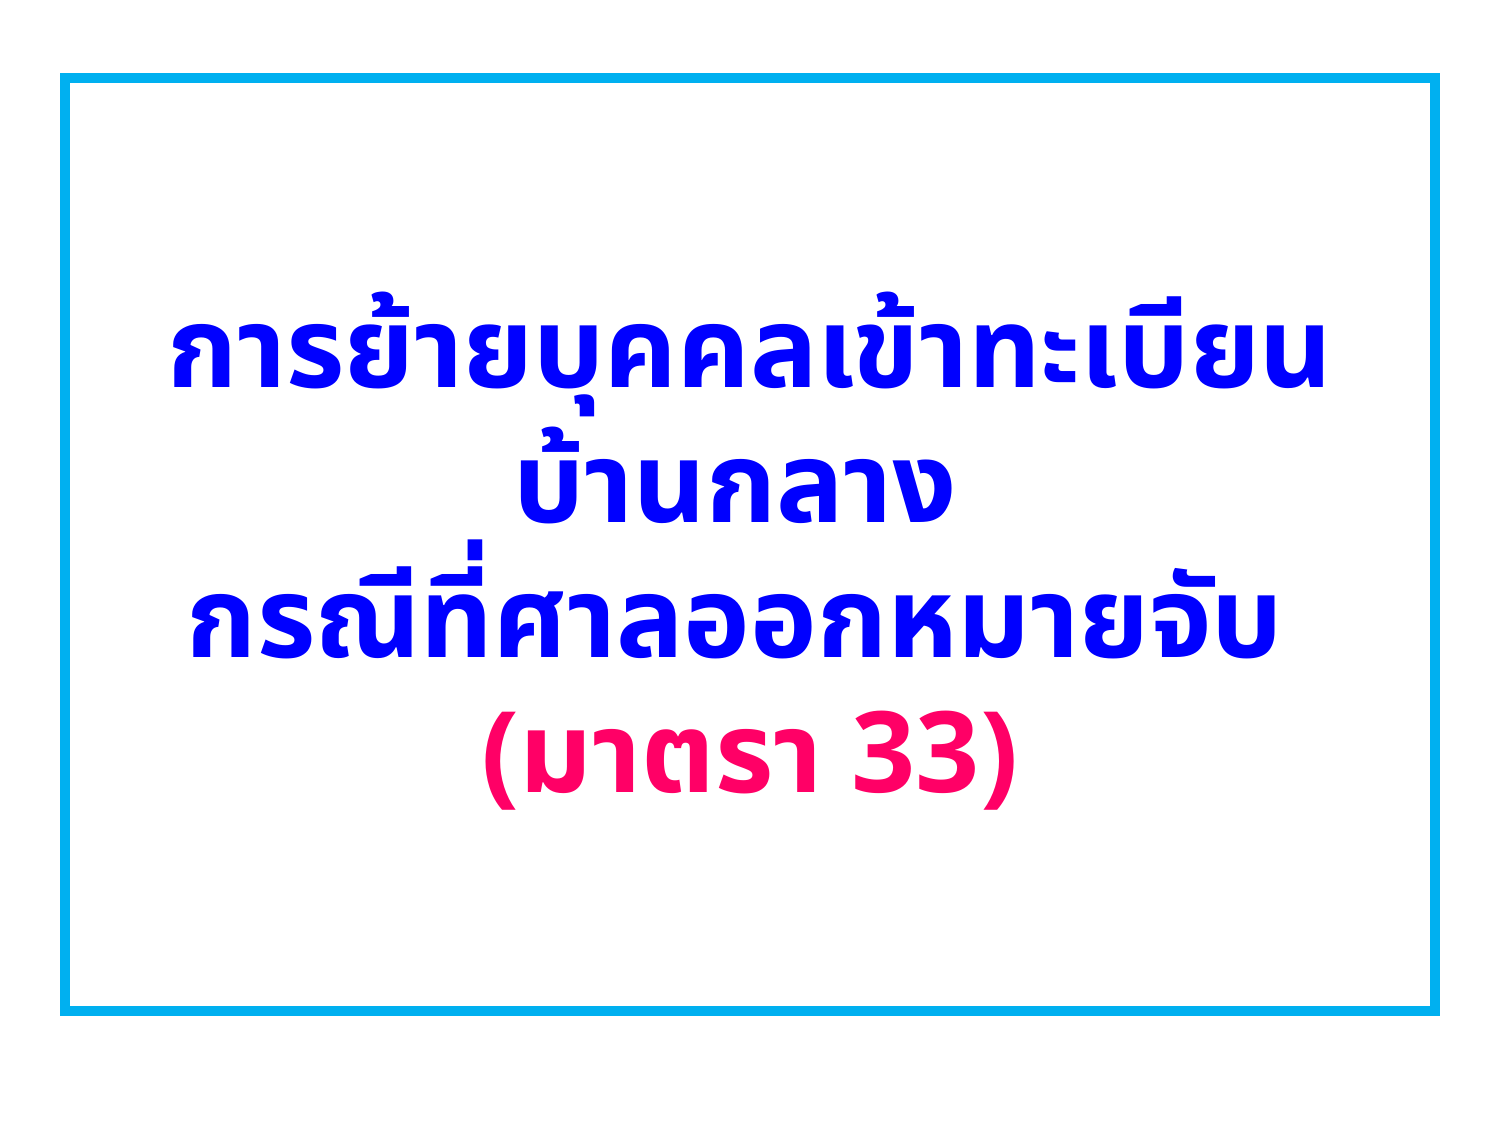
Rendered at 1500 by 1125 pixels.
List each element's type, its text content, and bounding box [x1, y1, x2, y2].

text_box การย้ายบุคคลเข้าทะเบียนบ้านกลาง กรณีที่ศาลออกหมายจับ (มาตรา 33) [64, 78, 1436, 1012]
